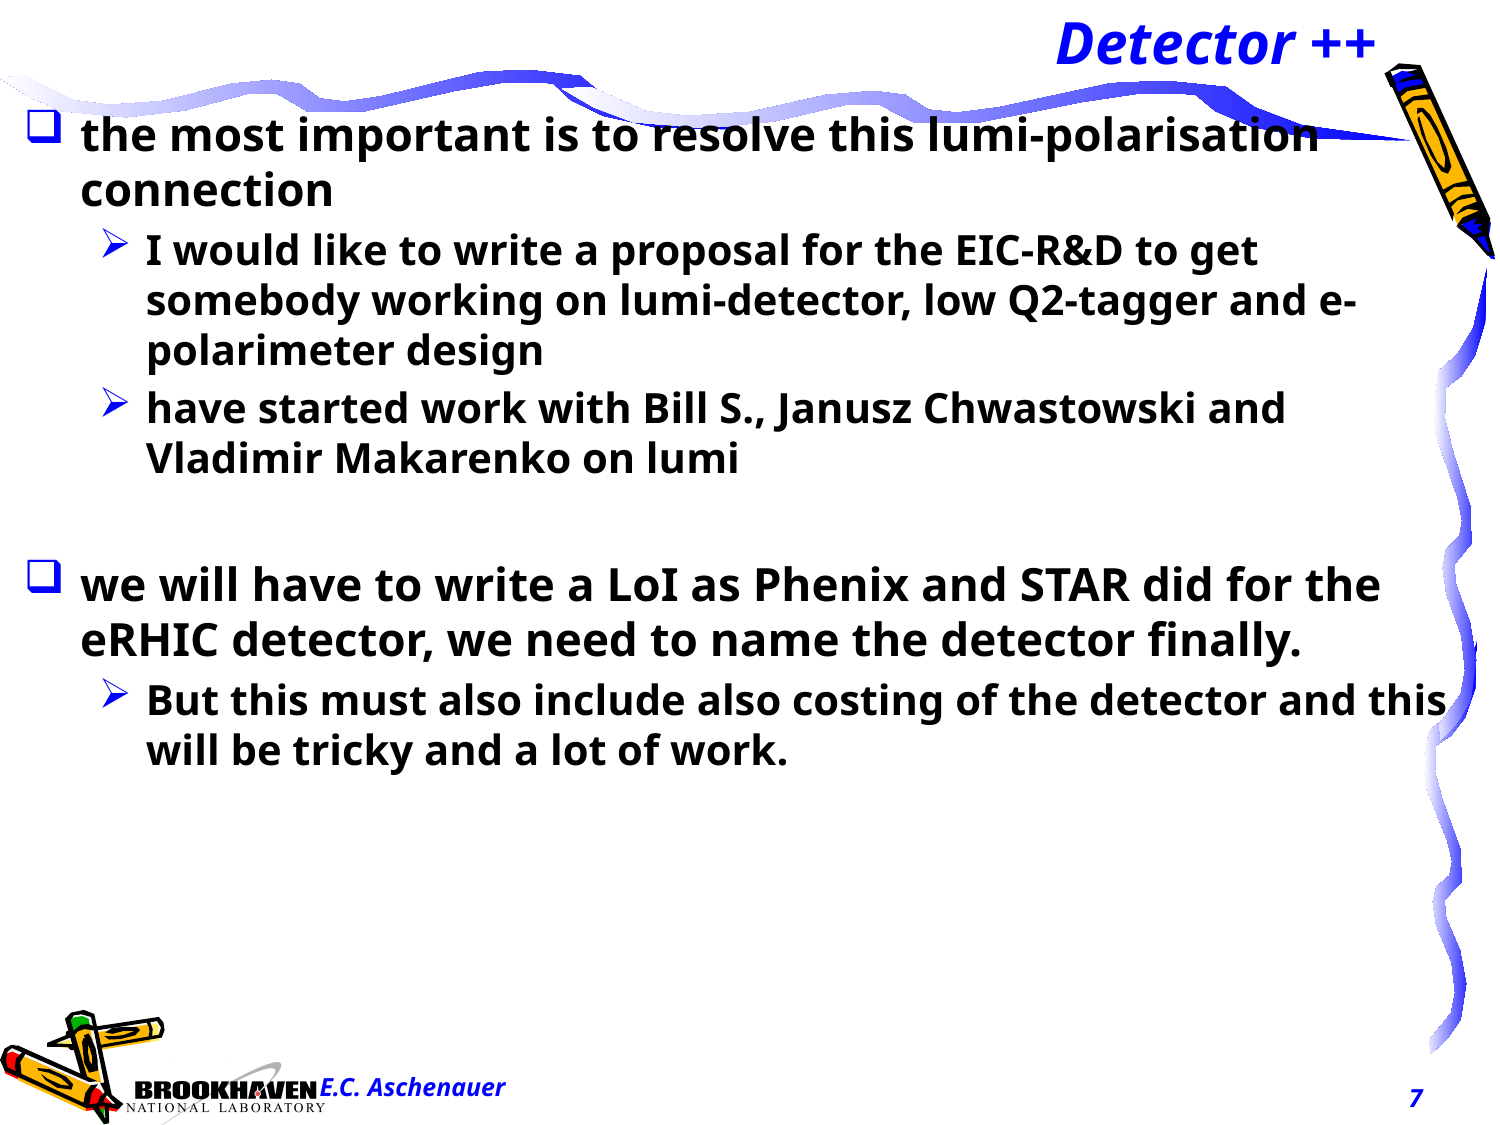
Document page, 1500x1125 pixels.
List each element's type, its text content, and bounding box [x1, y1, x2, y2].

picture [126, 1069, 325, 1125]
slide_number E.C. Aschenauer [284, 1063, 522, 1108]
list the most important is to resolve this lumi-polarisation connection I would like to write a proposal for the EIC-R&D to get somebody working on lumi-detector, low Q2-tagger and e-polarimeter design have started work with Bill S., Janusz Chwastowski and Vladimir Makarenko on lumi we will have to write a LoI as Phenix and STAR did for the eRHIC detector, we need to name the detector finally. But this must also include also costing of the detector and this will be tricky and a lot of work. [8, 97, 1490, 1069]
title Detector ++ [3, 3, 1392, 84]
slide_number 7 [1349, 1074, 1438, 1117]
